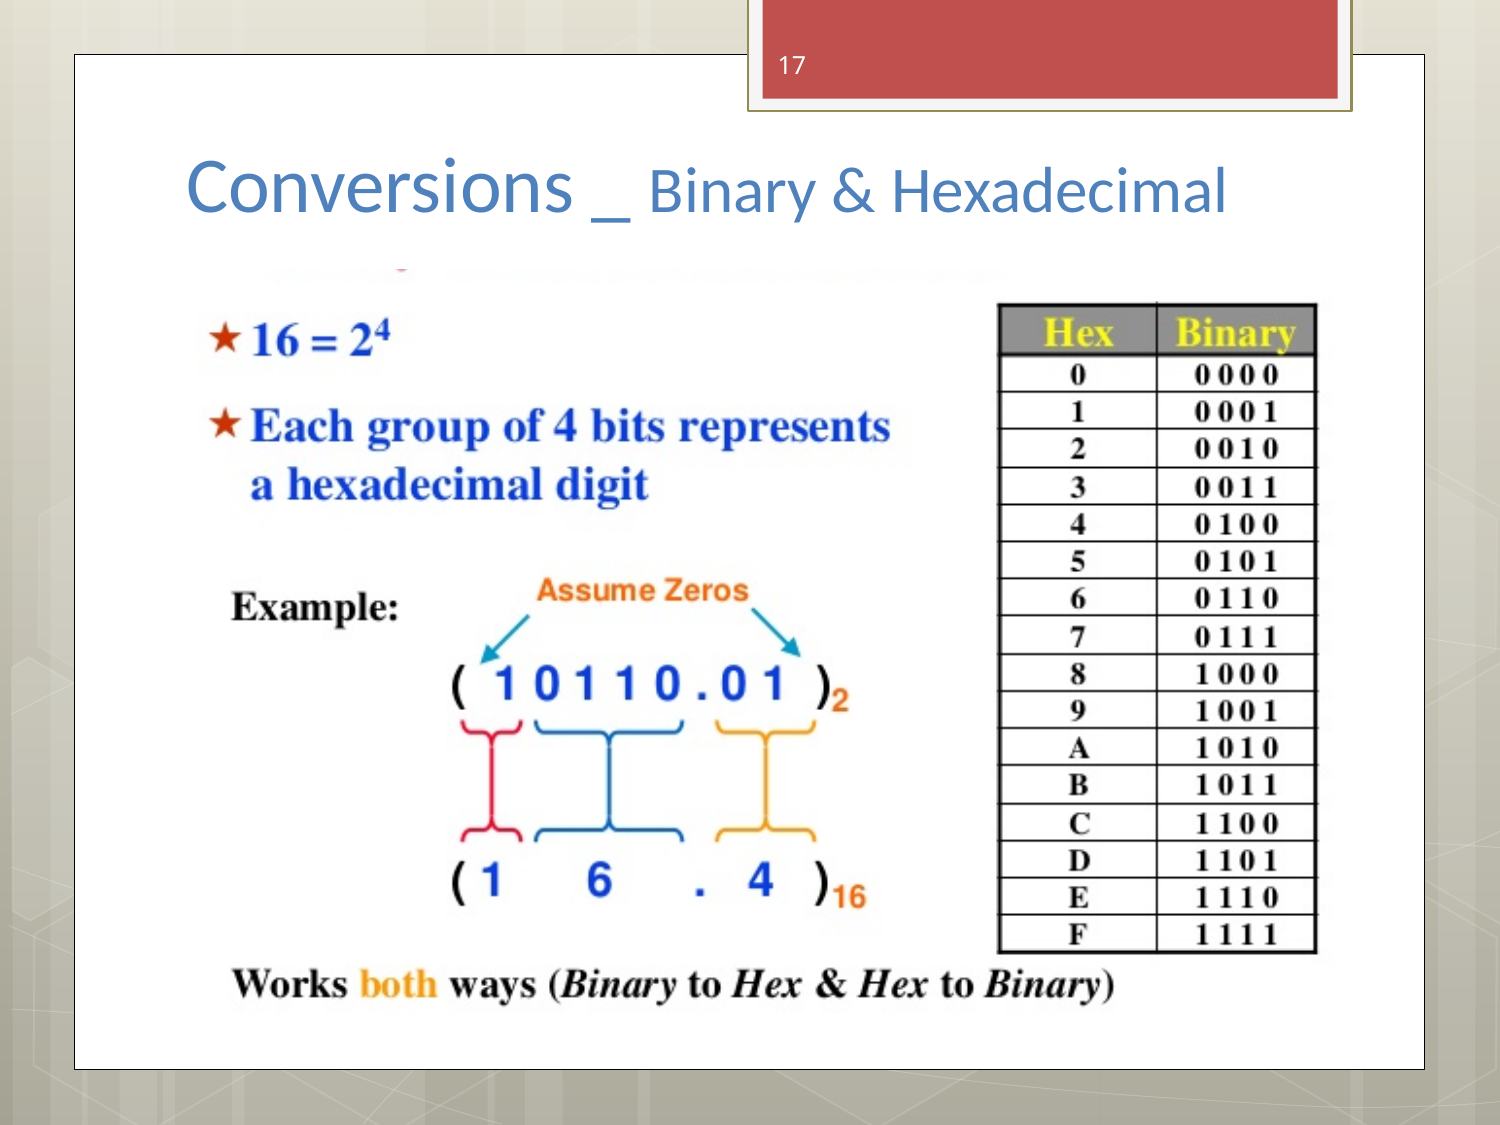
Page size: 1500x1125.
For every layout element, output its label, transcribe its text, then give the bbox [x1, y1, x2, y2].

picture [136, 269, 1377, 1019]
slide_number 17 [762, 36, 982, 97]
title Conversions _ Binary & Hexadecimal [171, 125, 1412, 236]
